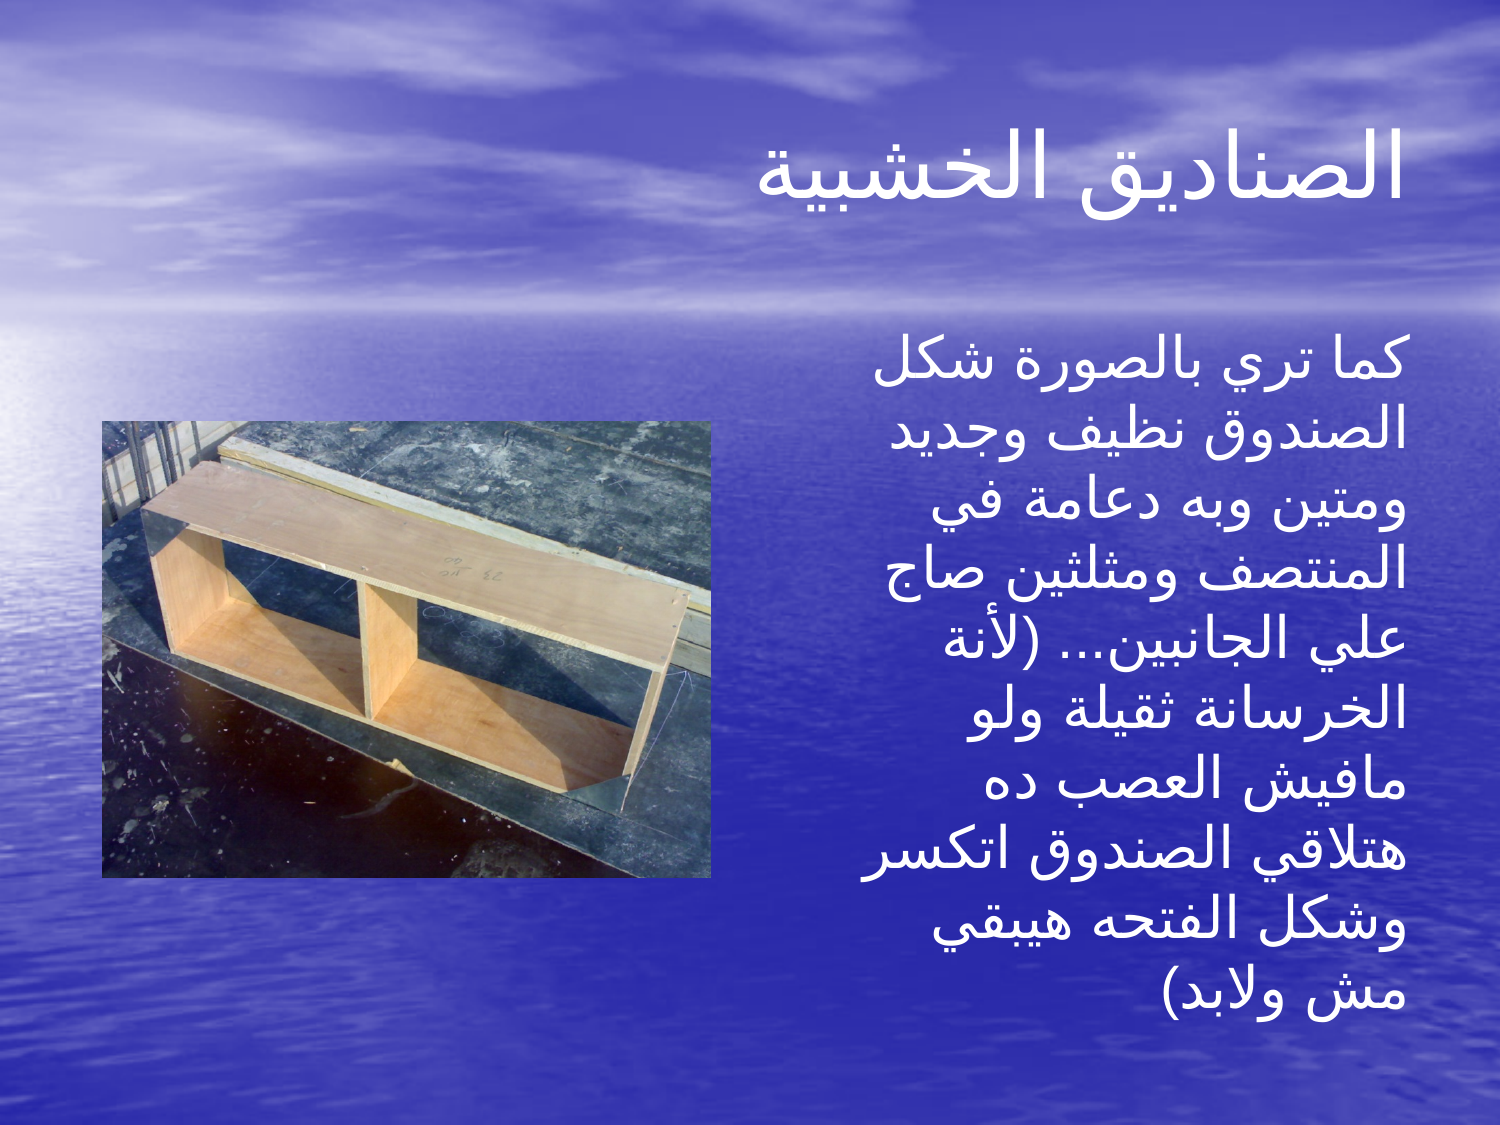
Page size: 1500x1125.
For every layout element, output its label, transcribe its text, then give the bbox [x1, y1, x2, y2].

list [101, 421, 711, 879]
list كما تري بالصورة شكل الصندوق نظيف وجديد ومتين وبه دعامة في المنتصف ومثلثين صاج علي الجانبين... (لأنة الخرسانة ثقيلة ولو مافيش العصب ده هتلاقي الصندوق اتكسر وشكل الفتحه هيبقي مش ولابد) [762, 312, 1425, 988]
title الصناديق الخشبية [75, 47, 1425, 275]
